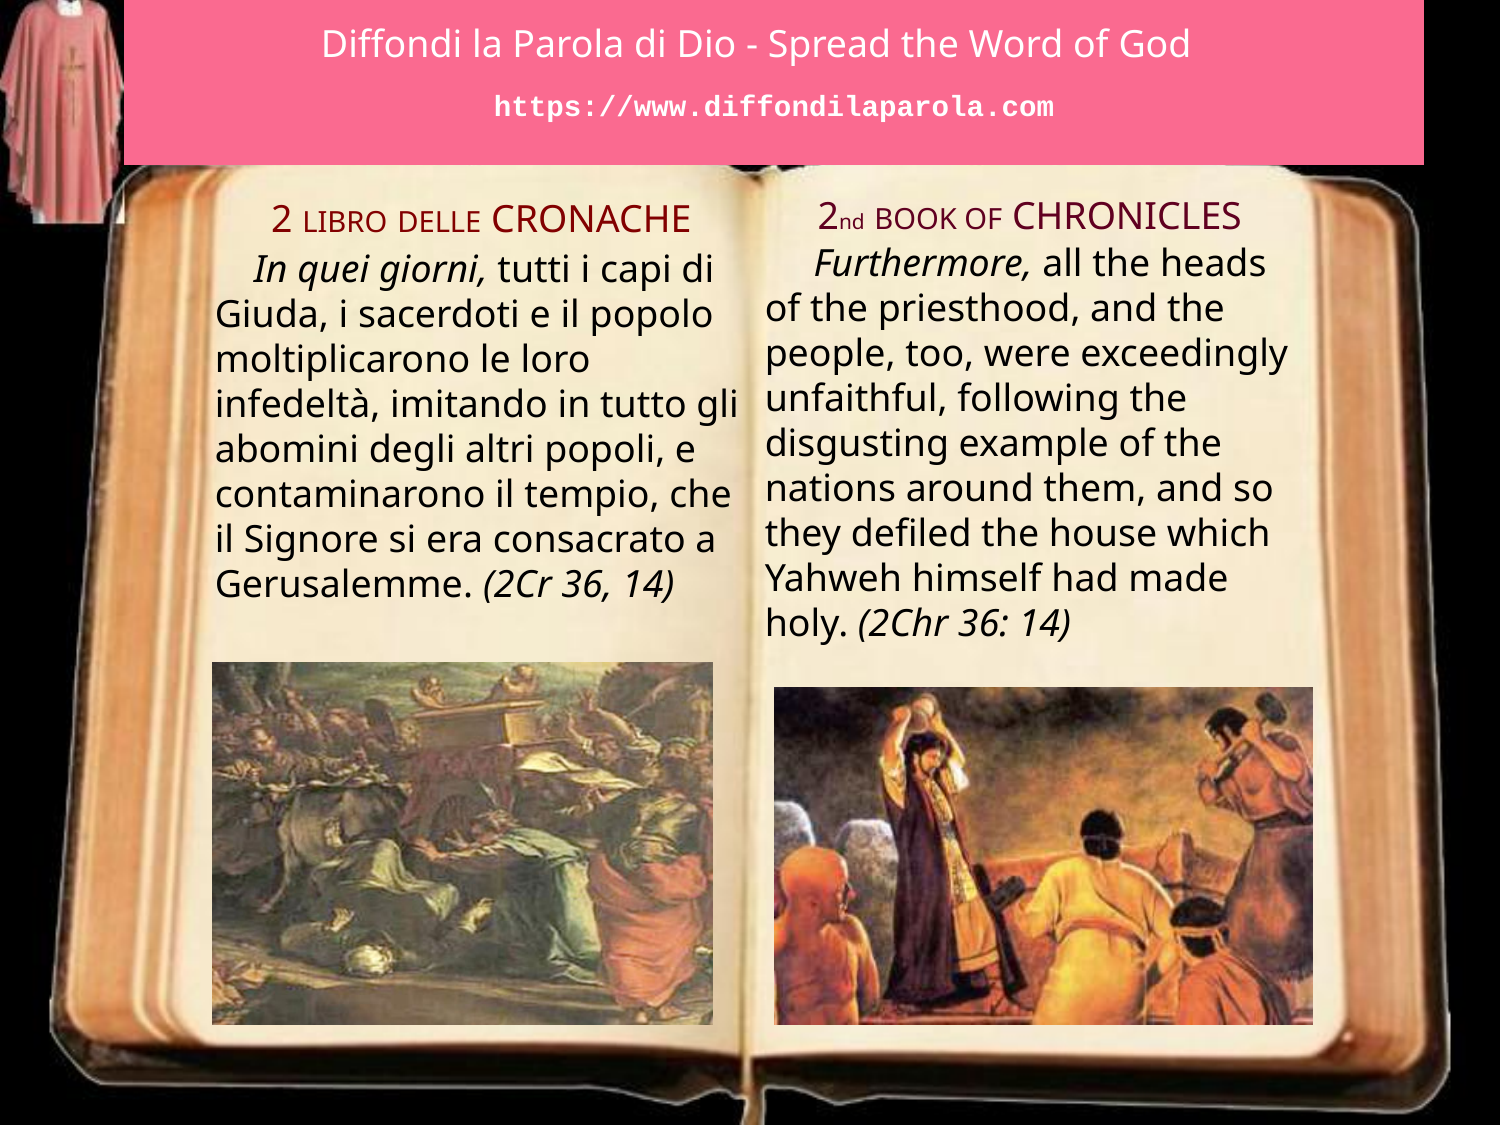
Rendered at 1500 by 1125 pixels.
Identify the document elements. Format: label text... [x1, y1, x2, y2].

text_box In quei giorni, tutti i capi di Giuda, i sacerdoti e il popolo moltiplicarono le loro infedeltà, imitando in tutto gli abomini degli altri popoli, e contaminarono il tempio, che il Signore si era consacrato a Gerusalemme. (2Cr 36, 14) [200, 237, 750, 613]
text_box Diffondi la Parola di Dio - Spread the Word of God https://www.diffondilaparola.com [124, 0, 1424, 165]
picture [0, 0, 1500, 1125]
text_box 2 LIBRO DELLE CRONACHE [200, 187, 763, 237]
text_box Furthermore, all the heads of the priesthood, and the people, too, were exceedingly unfaithful, following the disgusting example of the nations around them, and so they defiled the house which Yahweh himself had made holy. (2Chr 36: 14) [750, 231, 1325, 652]
text_box 2nd BOOK OF CHRONICLES [773, 184, 1287, 245]
